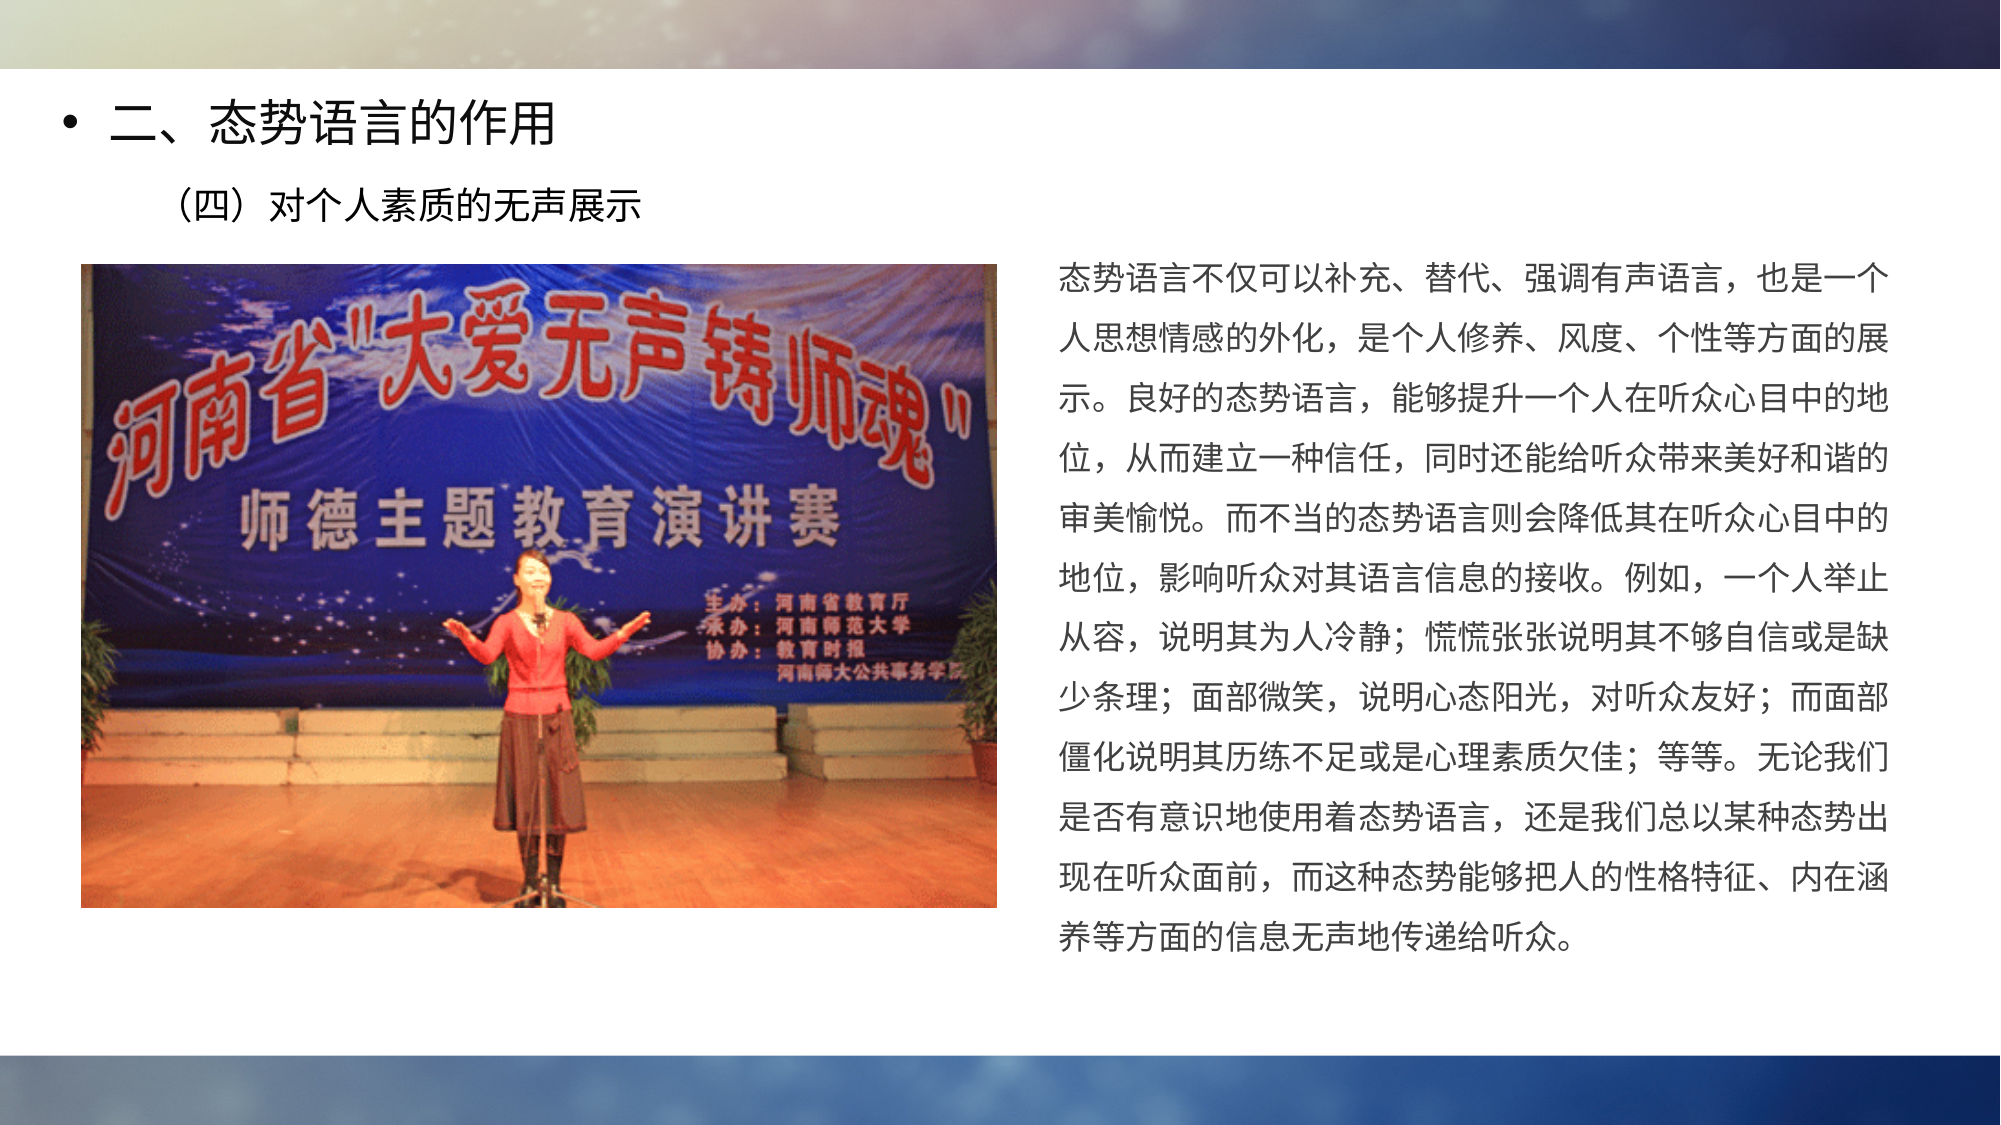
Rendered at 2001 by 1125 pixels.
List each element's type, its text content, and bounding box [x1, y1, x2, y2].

picture [0, 0, 2000, 69]
text_box 态势语言不仅可以补充、替代、强调有声语言，也是一个人思想情感的外化，是个人修养、风度、个性等方面的展示。良好的态势语言，能够提升一个人在听众心目中的地位，从而建立一种信任，同时还能给听众带来美好和谐的审美愉悦。而不当的态势语言则会降低其在听众心目中的地位，影响听众对其语言信息的接收。例如，一个人举止从容，说明其为人冷静；慌慌张张说明其不够自信或是缺少条理；面部微笑，说明心态阳光，对听众友好；而面部僵化说明其历练不足或是心理素质欠佳；等等。无论我们是否有意识地使用着态势语言，还是我们总以某种态势出现在听众面前，而这种态势能够把人的性格特征、内在涵养等方面的信息无声地传递给听众。 [1044, 229, 1909, 964]
picture [0, 1056, 2000, 1125]
picture [81, 264, 997, 908]
text_box （四）对个人素质的无声展示 [141, 174, 659, 235]
text_box 二、态势语言的作用 [46, 84, 724, 160]
